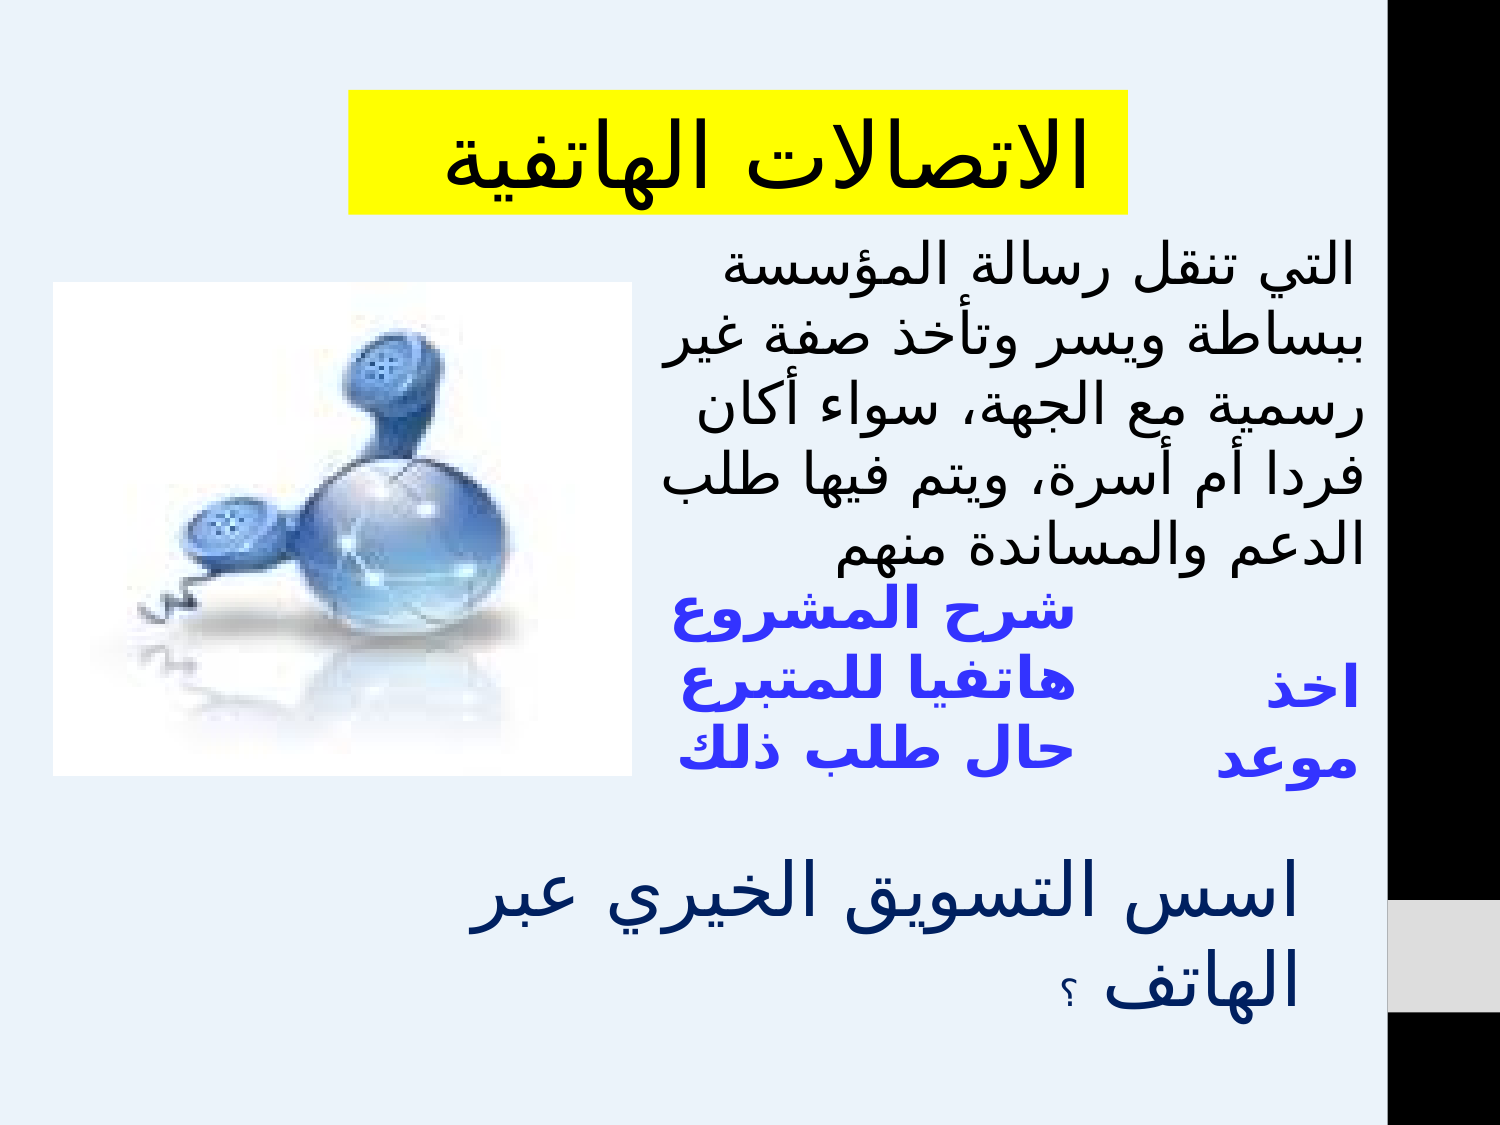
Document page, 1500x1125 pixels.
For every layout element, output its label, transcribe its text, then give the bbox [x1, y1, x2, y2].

text_box اسس التسويق الخيري عبر الهاتف ؟ [348, 834, 1317, 1029]
text_box التي تنقل رسالة المؤسسة ببساطة ويسر وتأخذ صفة غير رسمية مع الجهة، سواء أكان فردا أم أسرة، ويتم فيها طلب الدعم والمساندة منهم [572, 219, 1382, 584]
text_box اخذ موعد [1127, 641, 1376, 797]
picture [52, 281, 633, 776]
text_box الاتصالات الهاتفية [348, 89, 1128, 215]
text_box شرح المشروع هاتفيا للمتبرع حال طلب ذلك [643, 562, 1093, 788]
